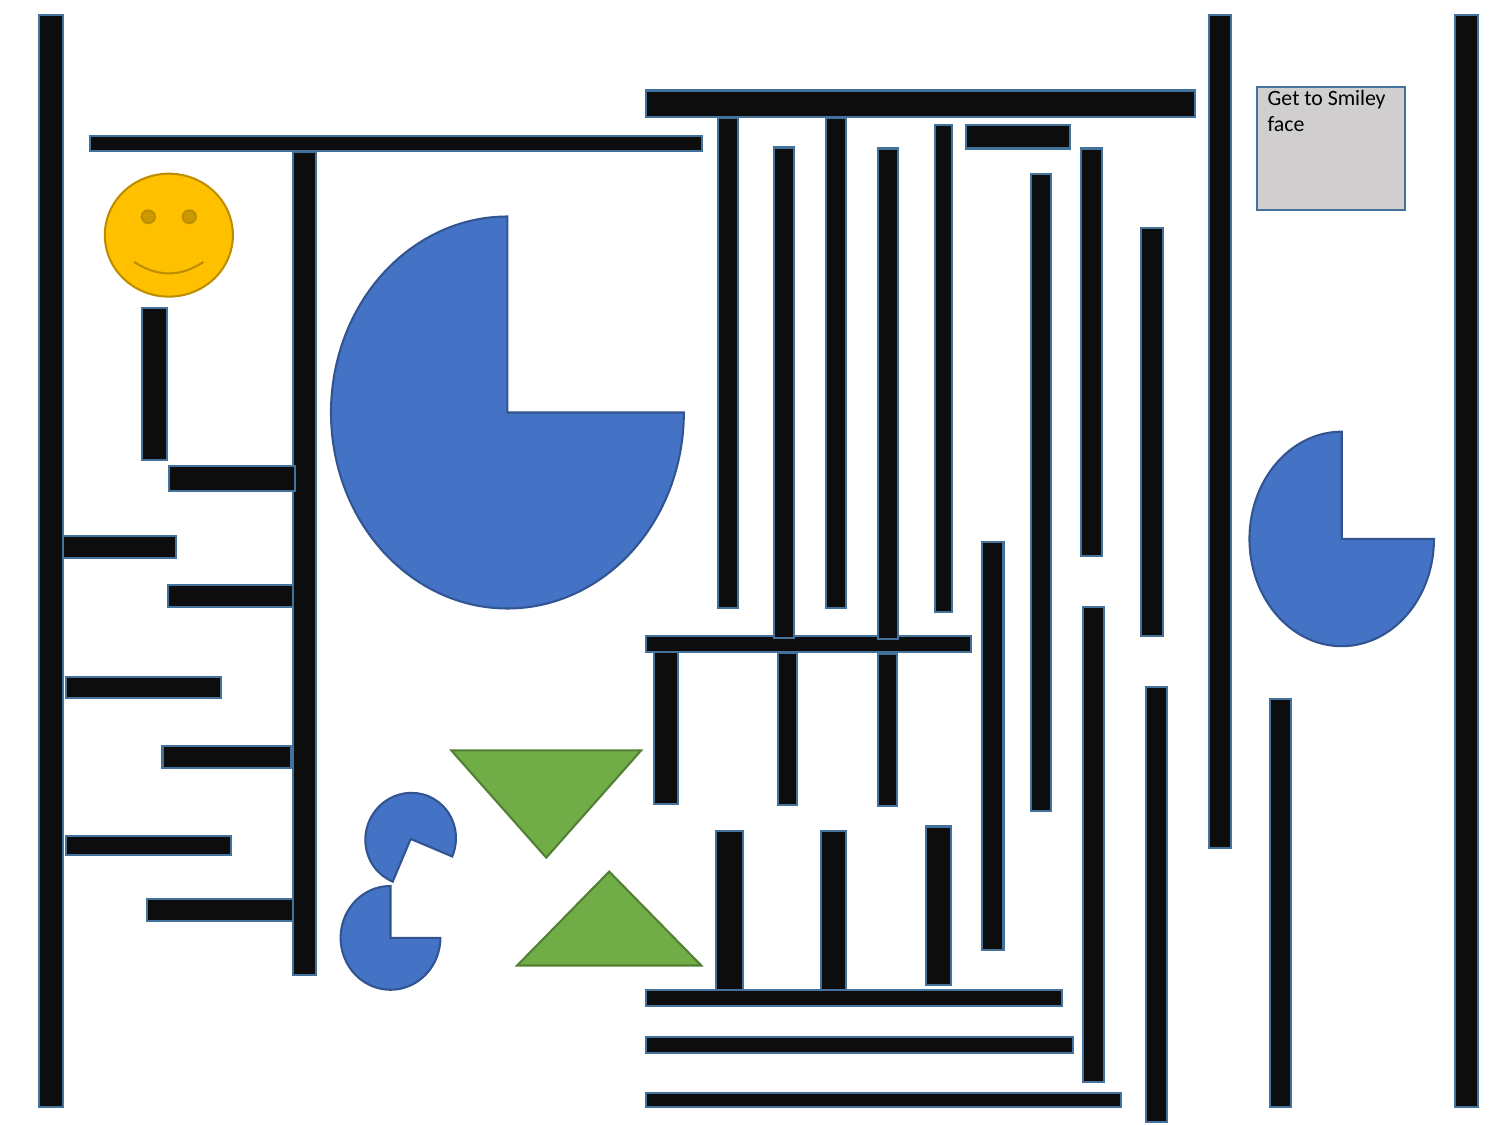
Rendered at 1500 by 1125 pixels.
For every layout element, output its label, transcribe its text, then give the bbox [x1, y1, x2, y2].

text_box [645, 1092, 1122, 1108]
text_box [1082, 606, 1105, 1083]
text_box [773, 146, 795, 639]
text_box [65, 835, 232, 856]
text_box [1454, 14, 1479, 1108]
text_box [146, 898, 294, 922]
text_box [645, 1036, 1074, 1054]
text_box [645, 989, 1063, 1007]
text_box [1145, 686, 1168, 1123]
text_box [825, 117, 847, 609]
text_box [1269, 698, 1292, 1108]
text_box [653, 651, 679, 805]
text_box [1256, 86, 1406, 211]
text_box [1140, 227, 1164, 637]
text_box [645, 89, 1196, 118]
text_box [448, 749, 644, 860]
text_box [339, 884, 442, 991]
text_box [965, 124, 1071, 150]
text_box [777, 652, 798, 806]
text_box [1248, 430, 1436, 648]
text_box [62, 535, 177, 559]
text_box [717, 117, 739, 609]
text_box [925, 825, 952, 986]
text_box [161, 745, 292, 769]
text_box [89, 135, 703, 152]
text_box [877, 147, 899, 640]
text_box [103, 172, 234, 298]
text_box [329, 215, 685, 610]
text_box [877, 653, 898, 807]
text_box [934, 124, 953, 613]
text_box [715, 830, 744, 991]
text_box [168, 465, 296, 492]
text_box [1080, 147, 1103, 557]
text_box [364, 791, 457, 884]
text_box [1208, 14, 1232, 849]
text_box [820, 830, 847, 991]
text_box [981, 541, 1005, 951]
text_box [65, 676, 222, 699]
text_box [38, 14, 64, 1108]
text_box [292, 152, 317, 976]
text_box [1030, 173, 1052, 812]
text_box [167, 584, 294, 608]
text_box [514, 870, 704, 967]
text_box [141, 307, 168, 461]
text_box [645, 635, 972, 653]
text_box Get to Smiley face [1252, 76, 1405, 144]
